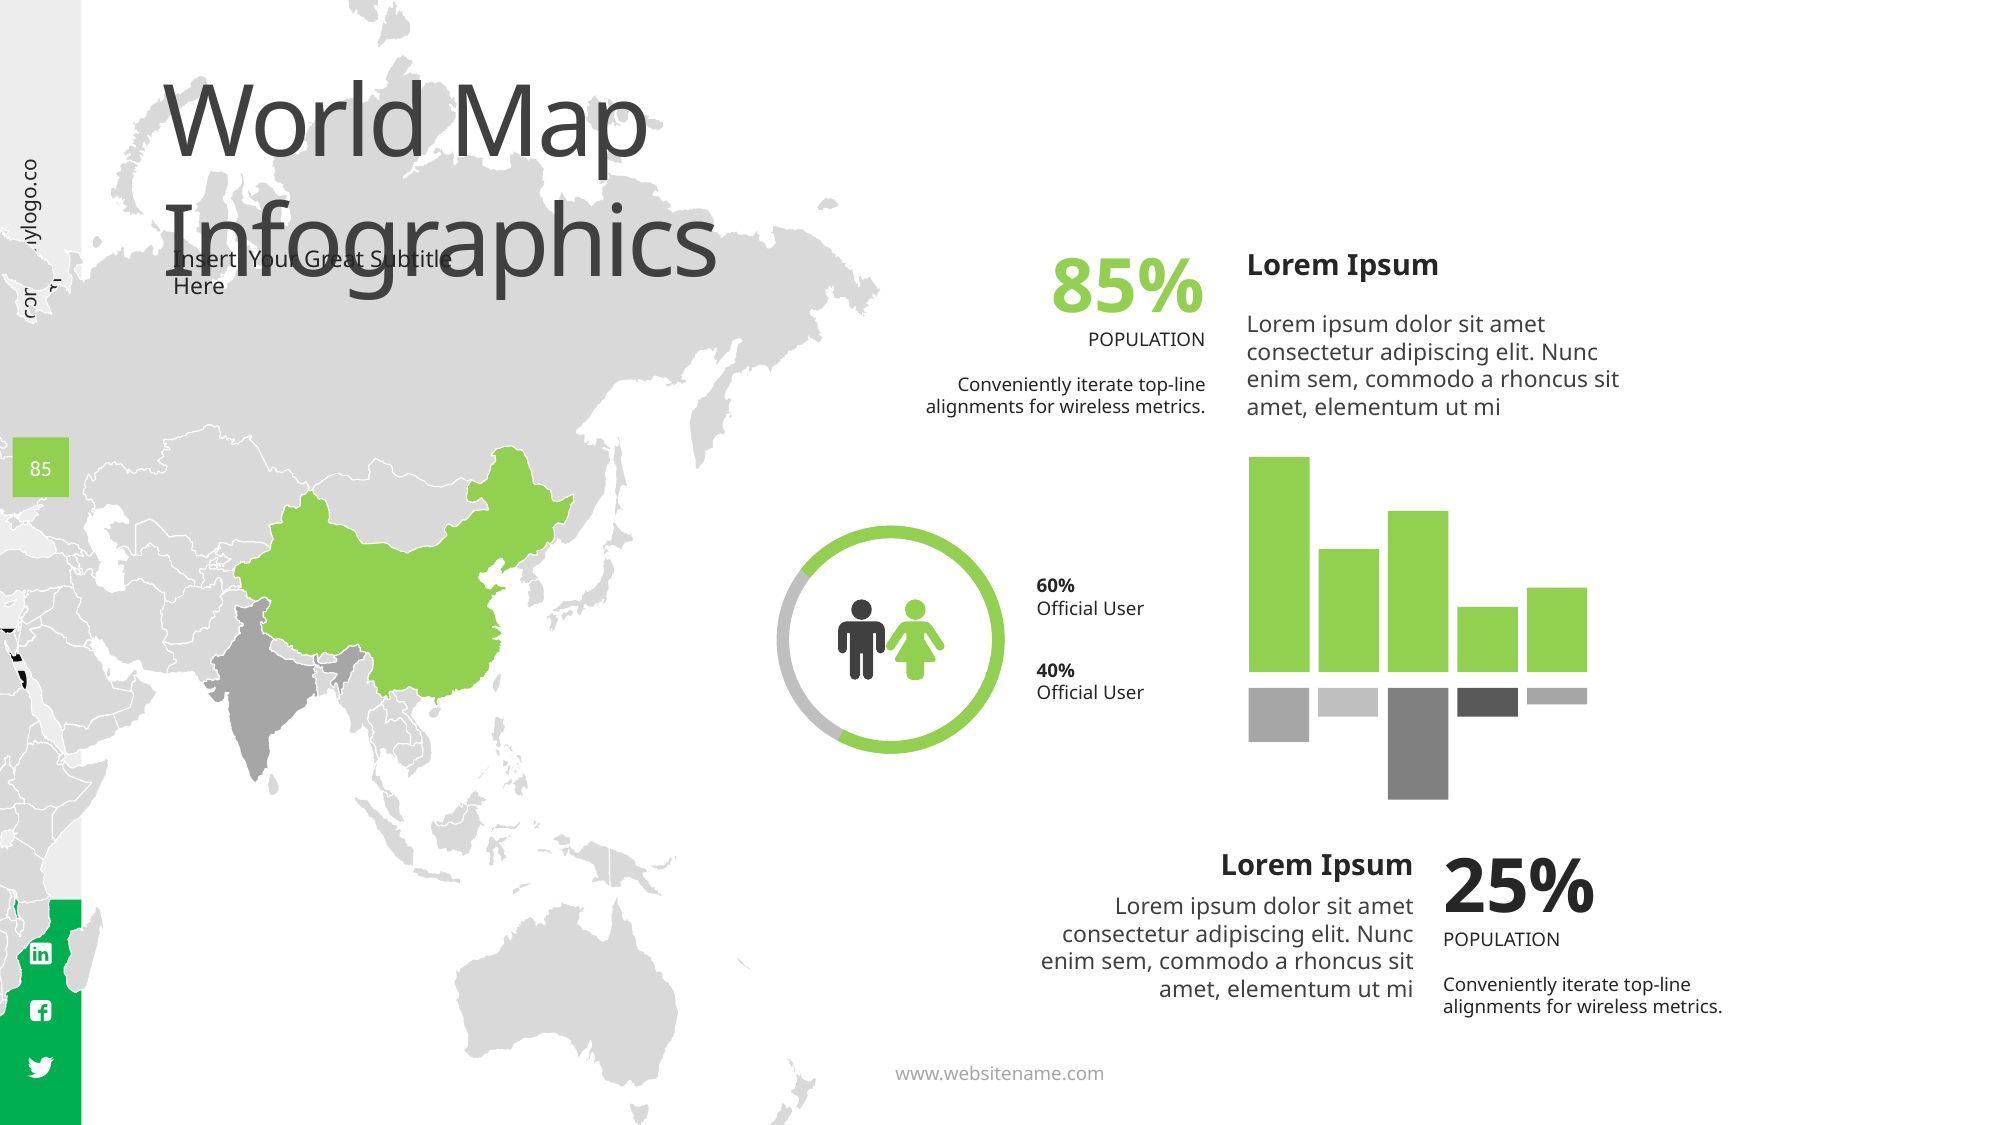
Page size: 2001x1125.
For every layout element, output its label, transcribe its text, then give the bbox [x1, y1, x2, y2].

text_box [1317, 687, 1379, 718]
text_box 85% POPULATION Conveniently iterate top-line alignments for wireless metrics. [906, 229, 1220, 425]
text_box [886, 621, 945, 680]
text_box www.websitename.com [883, 1053, 1120, 1091]
text_box [885, 637, 889, 648]
text_box [905, 599, 926, 620]
text_box 25% POPULATION Conveniently iterate top-line alignments for wireless metrics. [1428, 830, 1742, 1025]
text_box [883, 530, 1000, 749]
text_box [1248, 456, 1311, 673]
text_box [1526, 587, 1588, 673]
text_box 60% Official User [1021, 566, 1159, 626]
text_box Lorem Ipsum [1231, 239, 1752, 289]
text_box [1456, 606, 1519, 673]
text_box Lorem ipsum dolor sit amet consectetur adipiscing elit. Nunc enim sem, commodo a rhoncus sit amet, elementum ut mi [988, 889, 1428, 1010]
text_box [1526, 687, 1588, 706]
text_box 40% Official User [1021, 650, 1159, 711]
text_box [1456, 687, 1519, 718]
text_box [1387, 687, 1449, 801]
text_box Lorem ipsum dolor sit amet consectetur adipiscing elit. Nunc enim sem, commodo a rhoncus sit amet, elementum ut mi [1231, 302, 1640, 428]
text_box [1387, 510, 1449, 673]
text_box [1248, 687, 1310, 743]
text_box [1318, 548, 1380, 673]
text_box Lorem Ipsum [908, 838, 1428, 889]
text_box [0, 0, 883, 1125]
